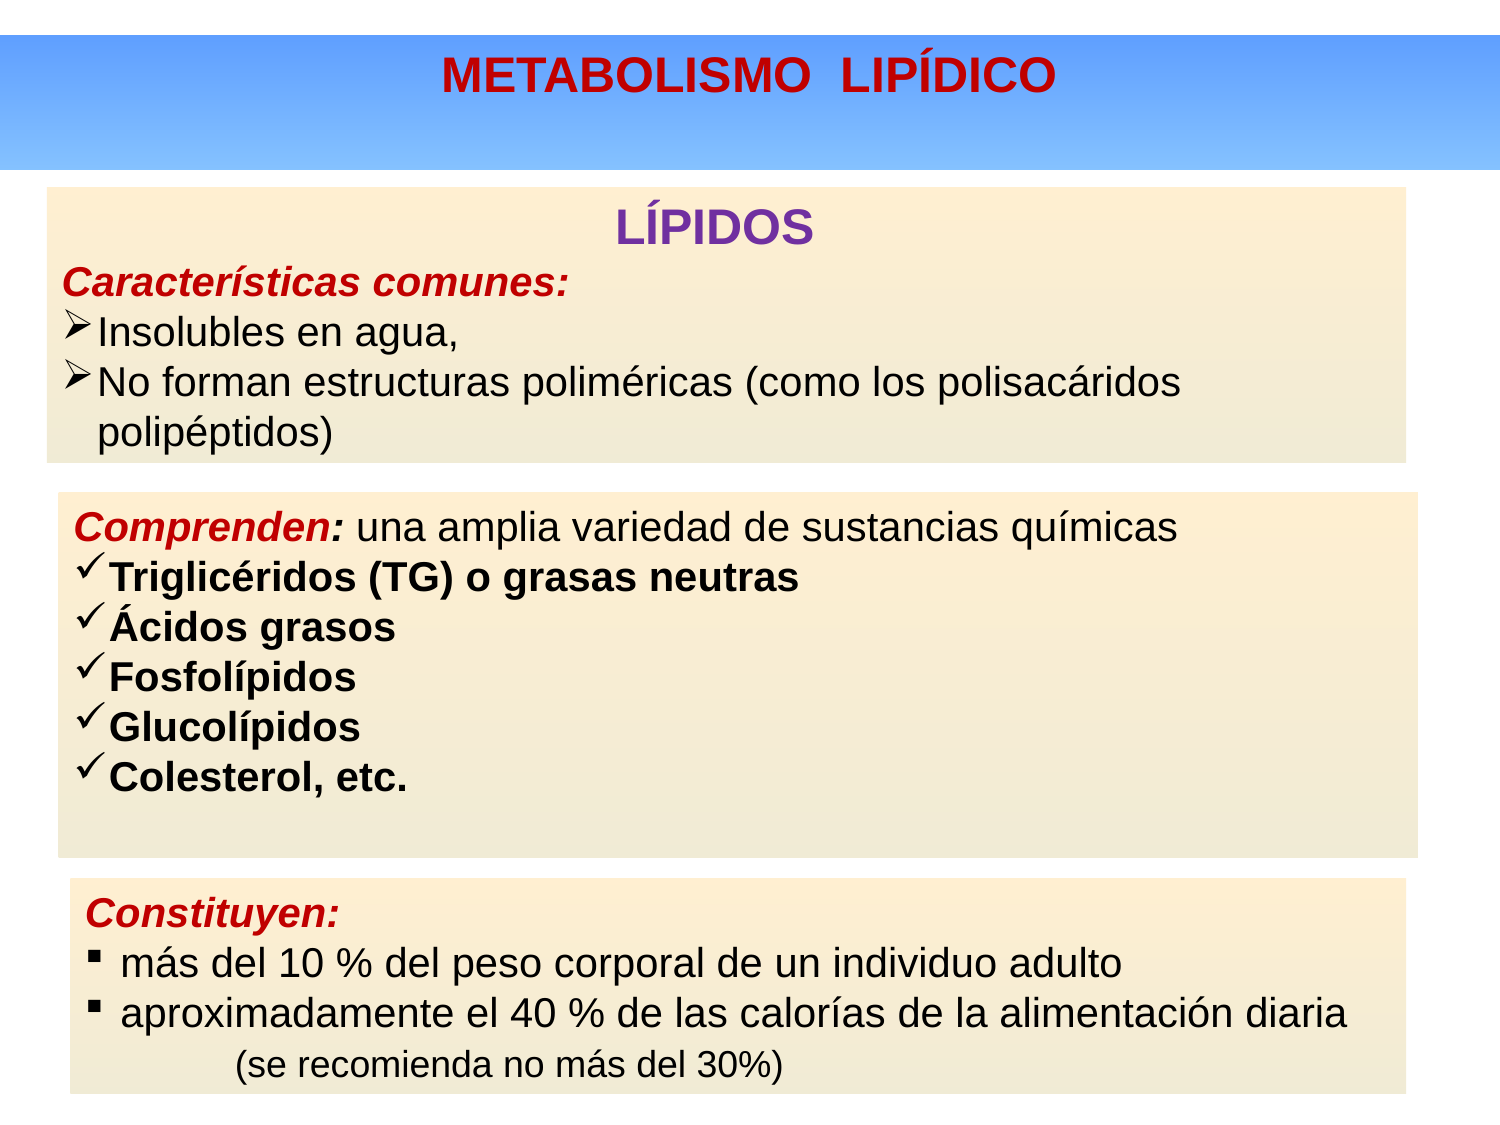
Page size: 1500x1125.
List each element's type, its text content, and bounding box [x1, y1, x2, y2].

text_box METABOLISMO LIPÍDICO [0, 35, 1500, 170]
text_box LÍPIDOS Características comunes: Insolubles en agua, No forman estructuras poliméricas (como los polisacáridos polipéptidos) [46, 187, 1407, 463]
text_box Constituyen: más del 10 % del peso corporal de un individuo adulto aproximadamente el 40 % de las calorías de la alimentación diaria (se recomienda no más del 30%) [70, 878, 1407, 1094]
text_box Comprenden: una amplia variedad de sustancias químicas Triglicéridos (TG) o grasas neutras Ácidos grasos Fosfolípidos Glucolípidos Colesterol, etc. [58, 492, 1418, 858]
